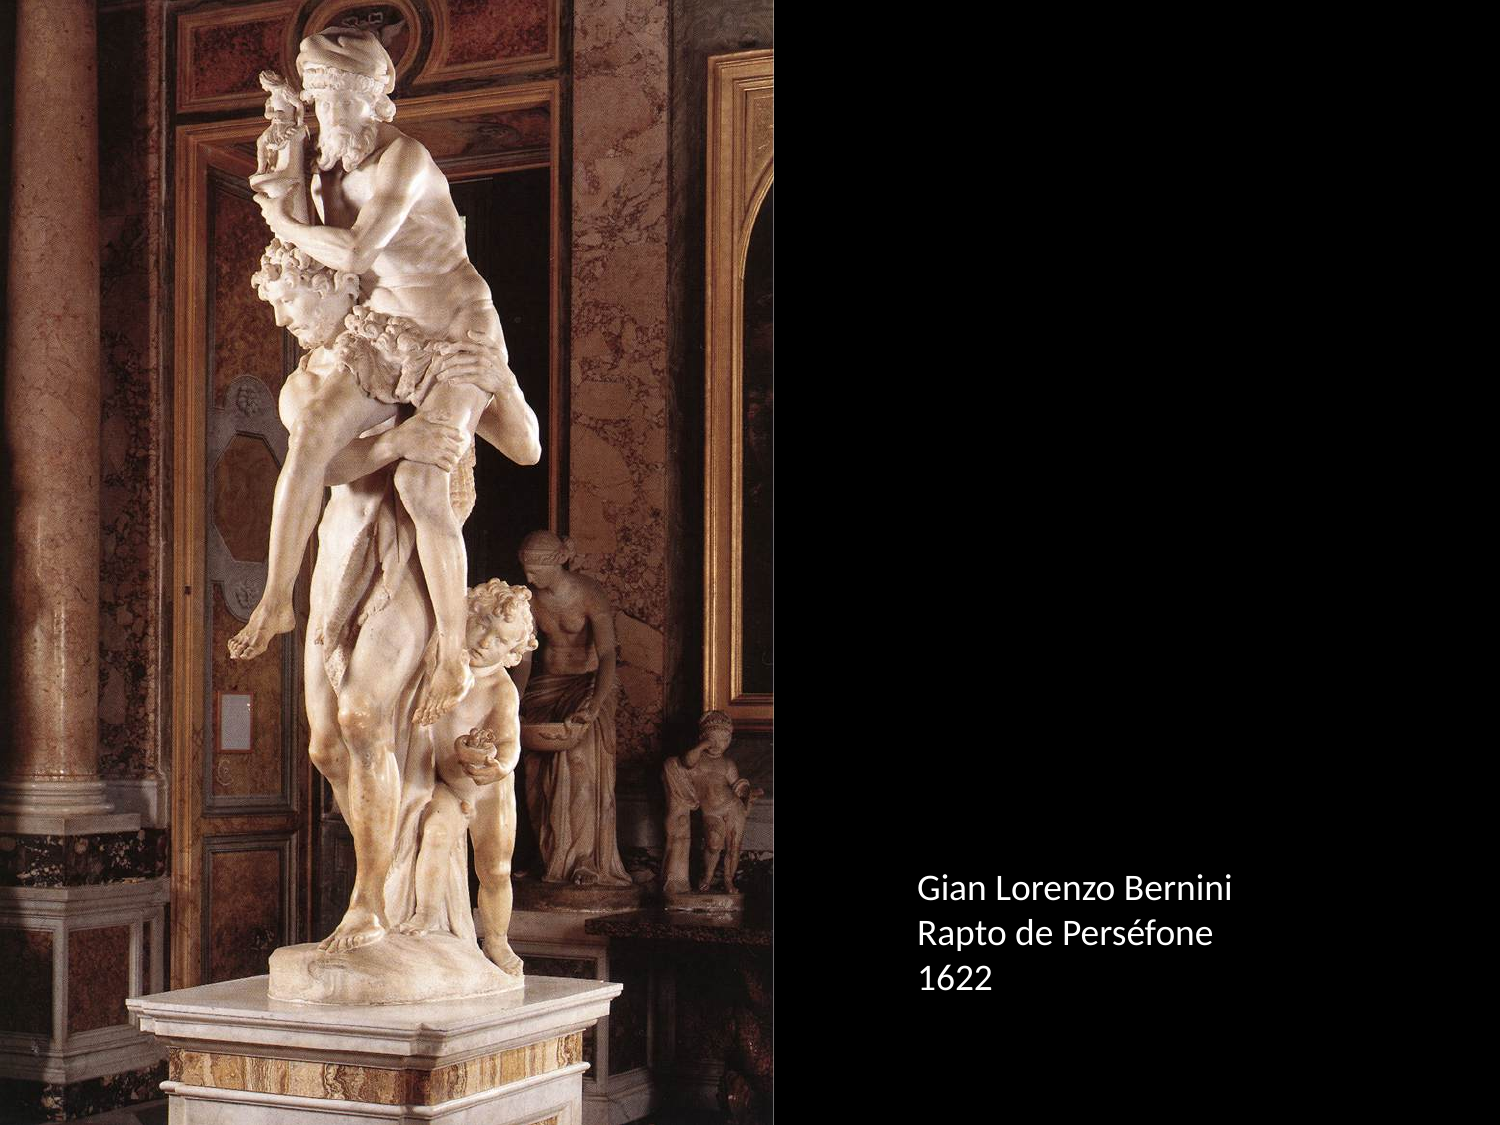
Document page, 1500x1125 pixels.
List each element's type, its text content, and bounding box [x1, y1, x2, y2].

picture [0, 0, 774, 1125]
text_box Gian Lorenzo Bernini Rapto de Perséfone 1622 [902, 855, 1336, 1006]
